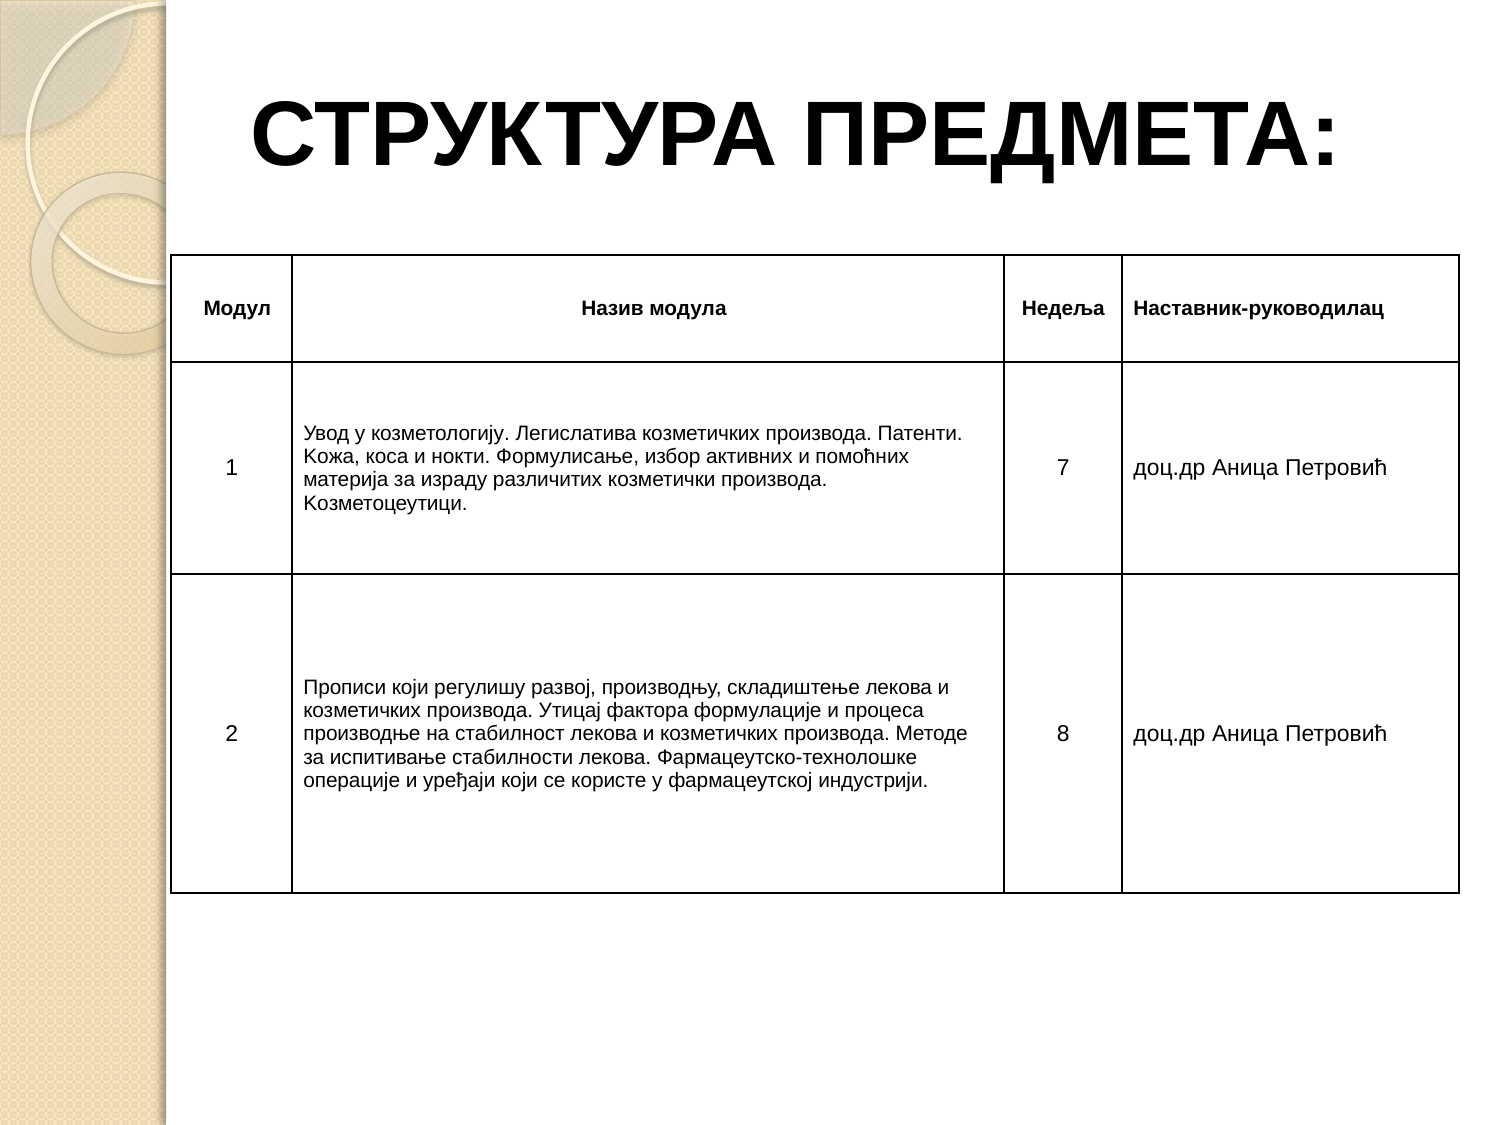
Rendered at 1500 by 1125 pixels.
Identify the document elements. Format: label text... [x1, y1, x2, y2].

table_cell 1 [172, 363, 291, 573]
table_cell Увод у козметологију. Легислатива козметичких производа. Патенти. Koжа, коса и нокти. Формулисање, избор активних и помоћних материја за израду различитих козметички производа. Koзметоцеутици. [293, 363, 1003, 573]
table_header Недеља [1005, 256, 1121, 361]
table_header Назив модула [293, 256, 1003, 361]
table_cell Прописи који регулишу развој, производњу, складиштење лекова и козметичких производа. Утицај фактора формулације и процеса производње на стабилност лекова и козметичких производа. Методе за испитивање стабилности лекова. Фармaцеутско-технолошке операције и уређаји који се користе у фармацеутској индустрији. [293, 575, 1003, 892]
table_cell 8 [1005, 575, 1121, 892]
table_header Наставник-руководилац [1123, 256, 1458, 361]
table_cell доц.др Аница Петровић [1123, 575, 1458, 892]
table_cell доц.др Аница Петровић [1123, 363, 1458, 573]
table_cell 7 [1005, 363, 1121, 573]
table_header Модул [172, 256, 291, 361]
title СТРУКТУРА ПРЕДМЕТА: [235, 45, 1466, 233]
table_cell 2 [172, 575, 291, 892]
